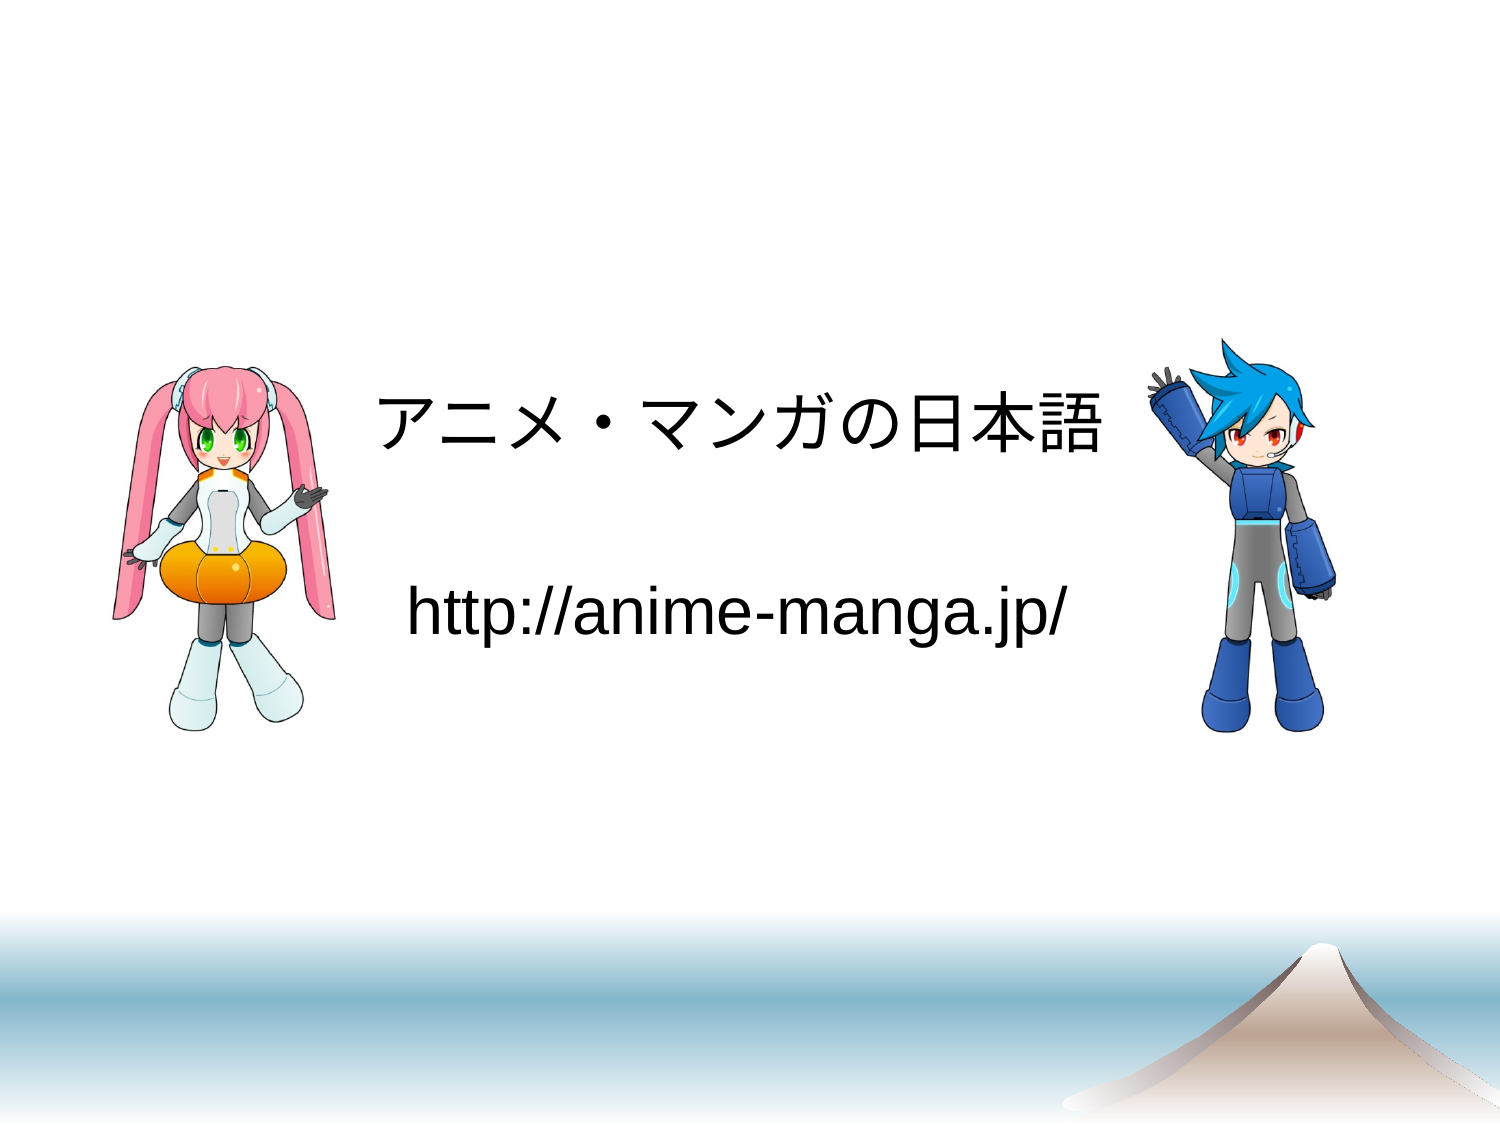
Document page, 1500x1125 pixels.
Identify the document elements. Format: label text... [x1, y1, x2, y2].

picture [88, 349, 361, 749]
list アニメ・マンガの日本語 http://anime-manga.jp/ [365, 373, 1099, 681]
picture [1104, 326, 1370, 752]
